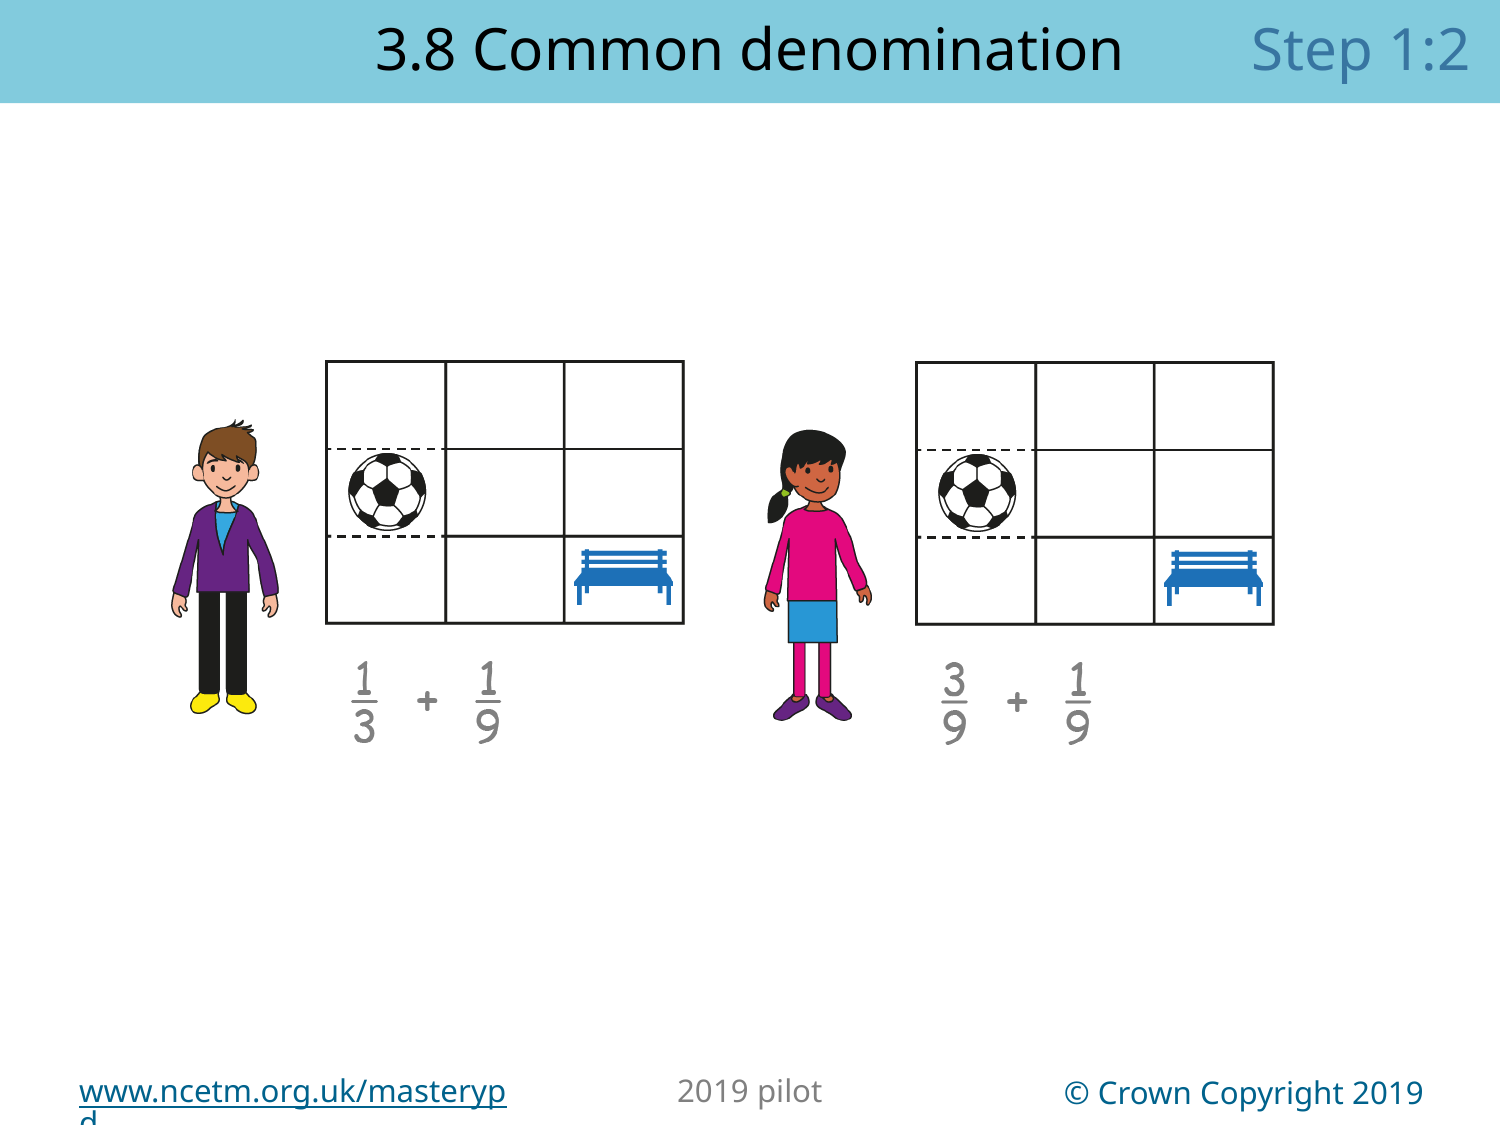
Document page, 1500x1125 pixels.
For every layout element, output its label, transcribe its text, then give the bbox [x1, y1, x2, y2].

list Step 1:2 [0, 0, 1500, 104]
picture [40, 360, 1414, 765]
